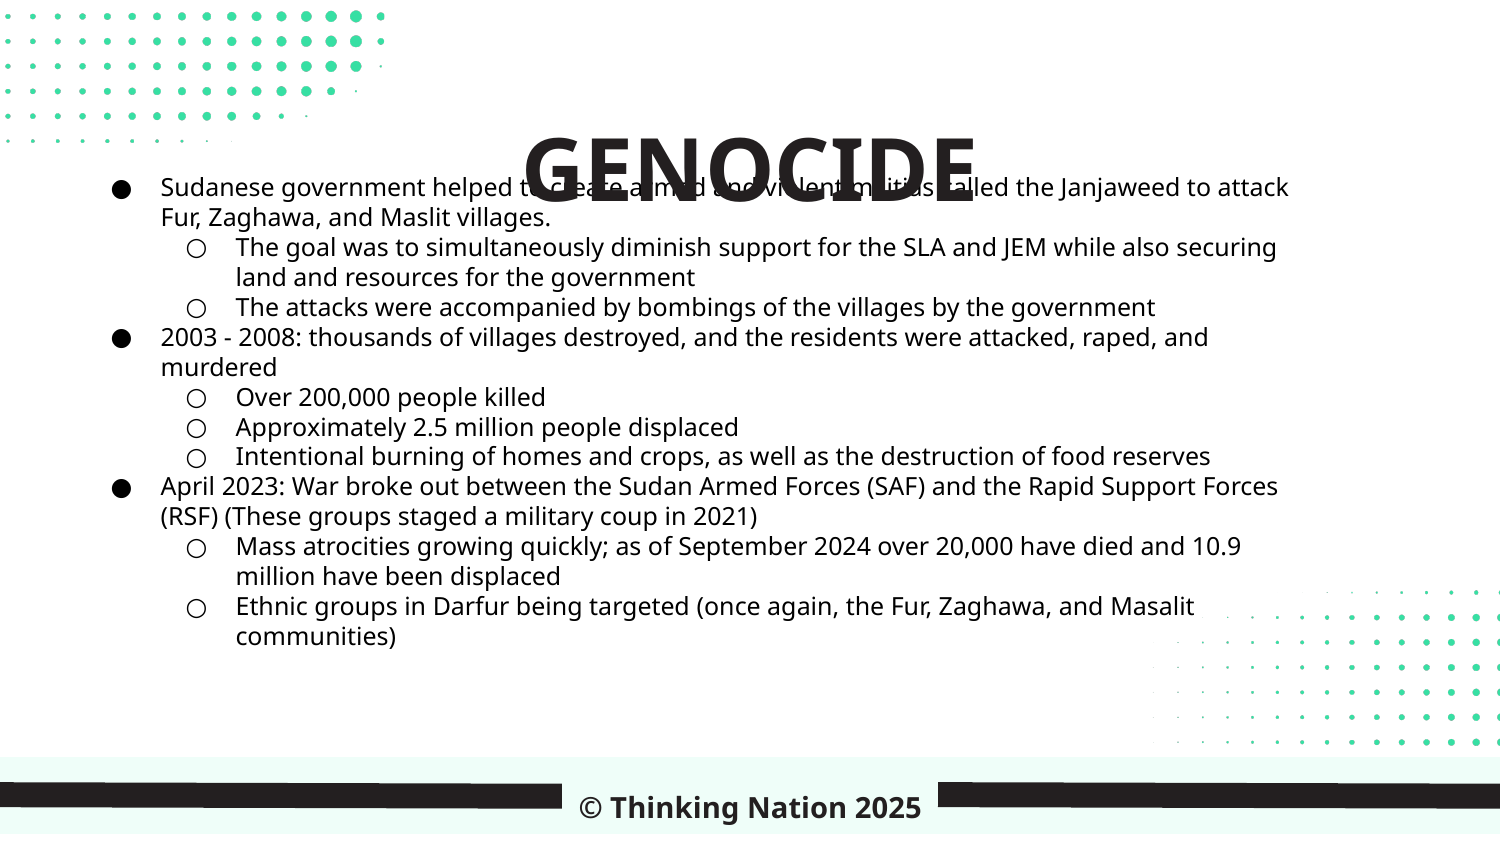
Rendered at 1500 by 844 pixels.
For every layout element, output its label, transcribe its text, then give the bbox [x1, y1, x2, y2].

text_box [1128, 590, 1500, 755]
text_box [0, 0, 385, 144]
text_box Sudanese government helped to create armed and violent militias called the Janjaweed to attack Fur, Zaghawa, and Maslit villages. The goal was to simultaneously diminish support for the SLA and JEM while also securing land and resources for the government The attacks were accompanied by bombings of the villages by the government 2003 - 2008: thousands of villages destroyed, and the residents were attacked, raped, and murdered Over 200,000 people killed Approximately 2.5 million people displaced Intentional burning of homes and crops, as well as the destruction of food reserves April 2023: War broke out between the Sudan Armed Forces (SAF) and the Rapid Support Forces (RSF) (These groups staged a military coup in 2021) Mass atrocities growing quickly; as of September 2024 over 20,000 have died and 10.9 million have been displaced Ethnic groups in Darfur being targeted (once again, the Fur, Zaghawa, and Masalit communities) [85, 171, 1301, 651]
text_box GENOCIDE [209, 71, 1291, 219]
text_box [0, 756, 1500, 835]
